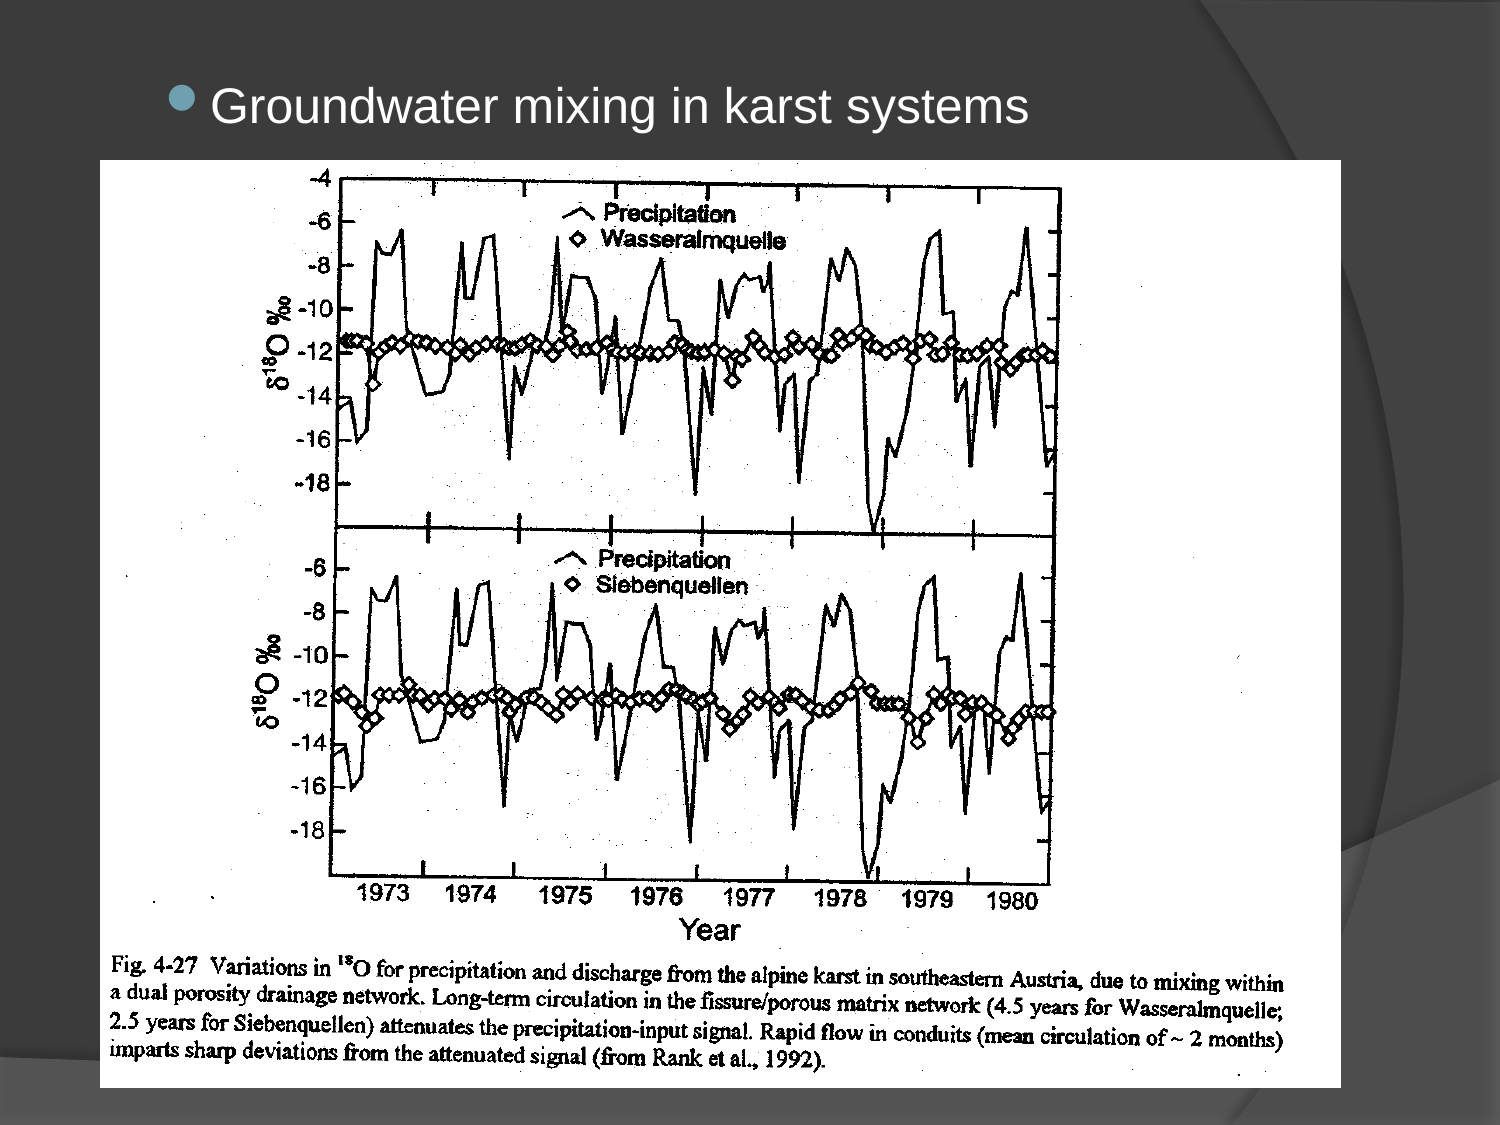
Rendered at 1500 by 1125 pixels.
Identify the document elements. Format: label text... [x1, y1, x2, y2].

picture [100, 160, 1341, 1088]
list Groundwater mixing in karst systems [76, 66, 1425, 809]
